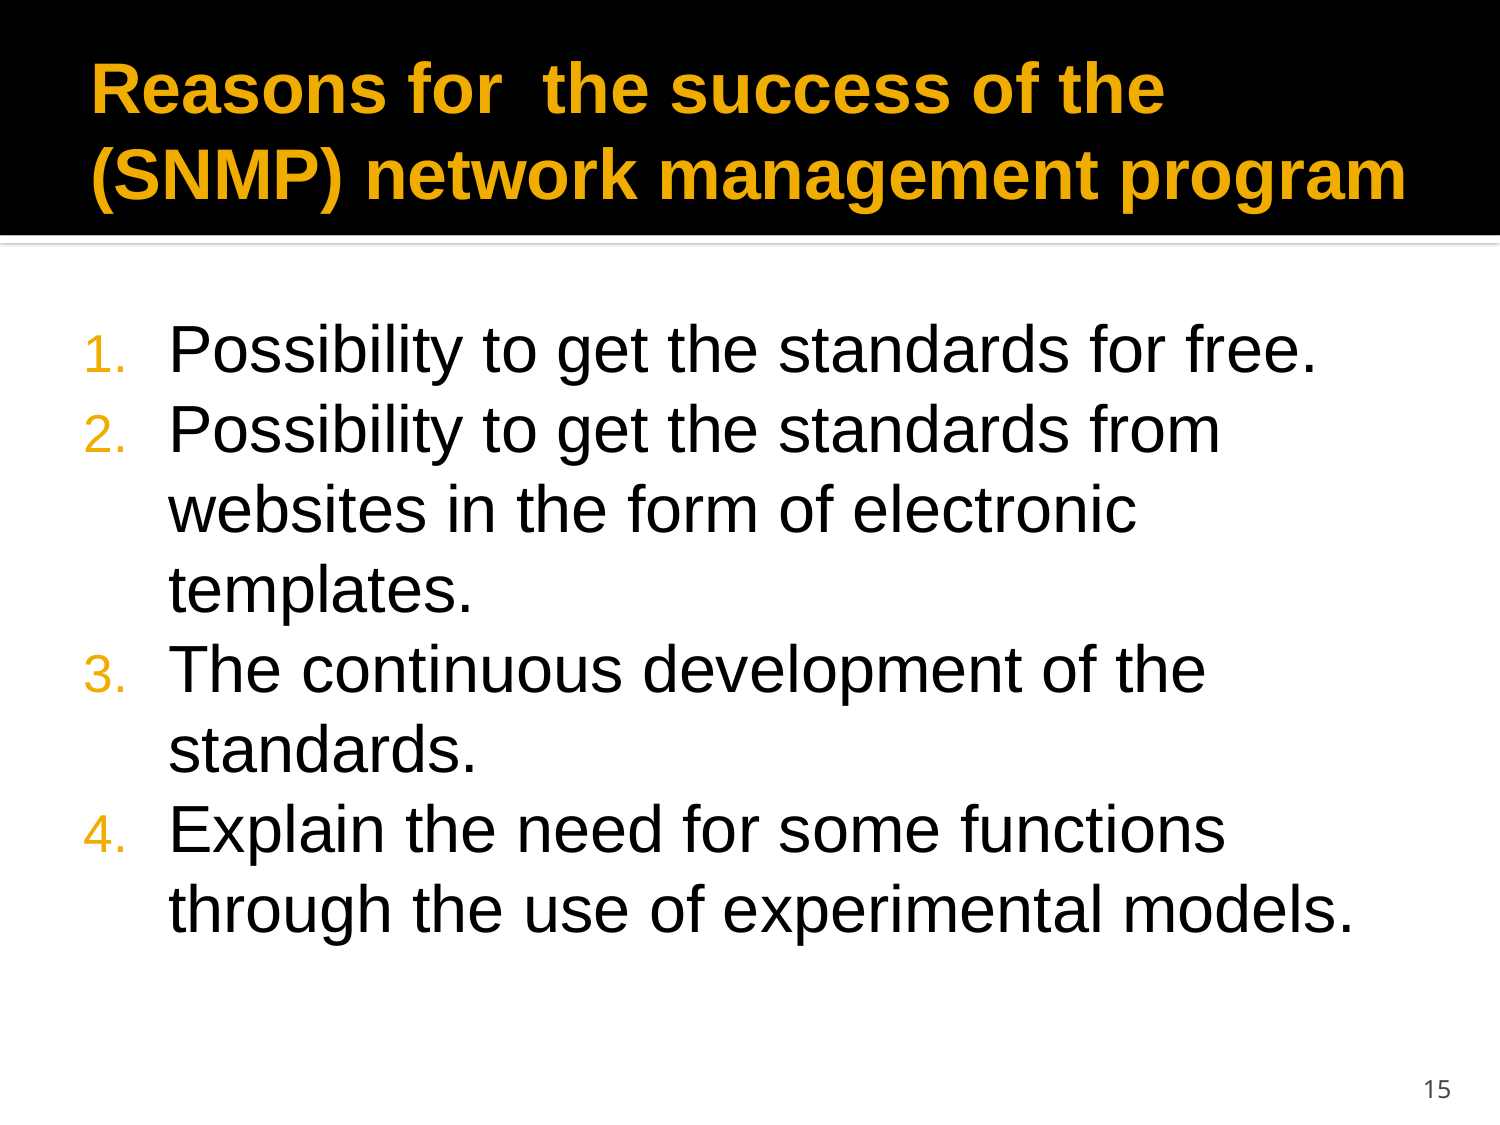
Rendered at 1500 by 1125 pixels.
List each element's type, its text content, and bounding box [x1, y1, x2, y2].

title Reasons for the success of the (SNMP) network management program [75, 25, 1425, 231]
slide_number 15 [1345, 1062, 1467, 1108]
list Possibility to get the standards for free. Possibility to get the standards from websites in the form of electronic templates. The continuous development of the standards. Explain the need for some functions through the use of experimental models. [75, 291, 1425, 1050]
